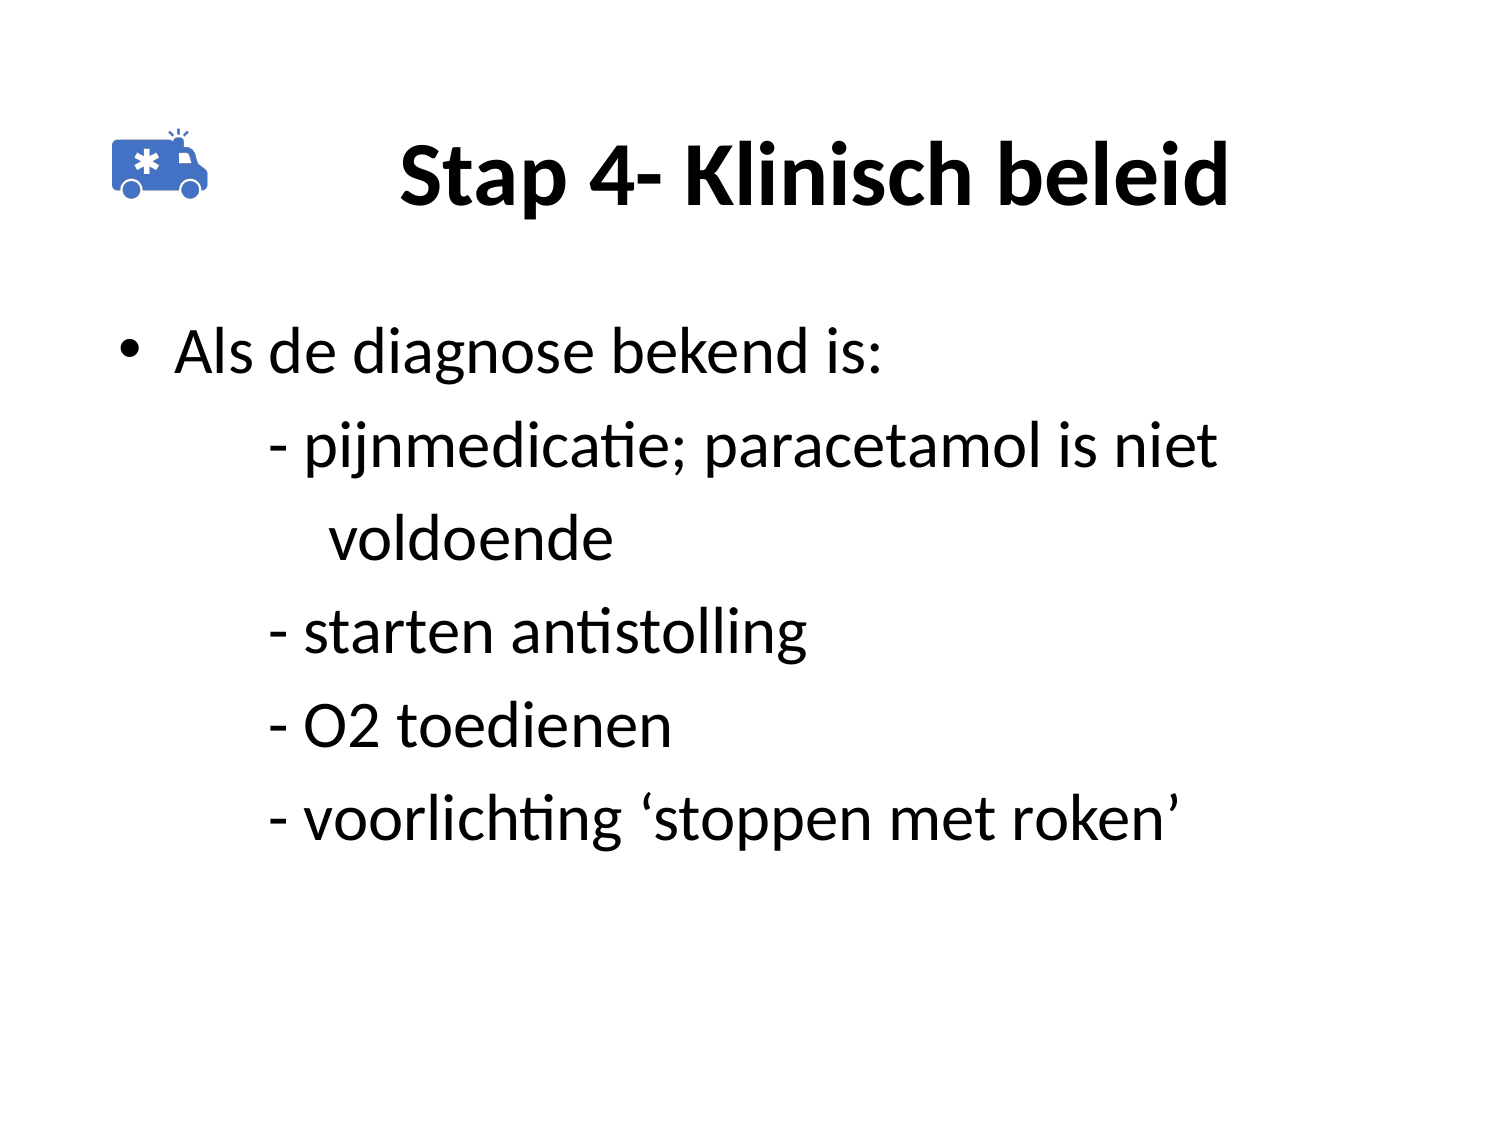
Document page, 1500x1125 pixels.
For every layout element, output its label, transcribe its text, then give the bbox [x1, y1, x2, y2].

title Stap 4- Klinisch beleid [235, 59, 1397, 278]
list Als de diagnose bekend is: - pijnmedicatie; paracetamol is niet voldoende - starten antistolling - O2 toedienen - voorlichting ‘stoppen met roken’ [103, 299, 1397, 1014]
picture [102, 112, 216, 226]
